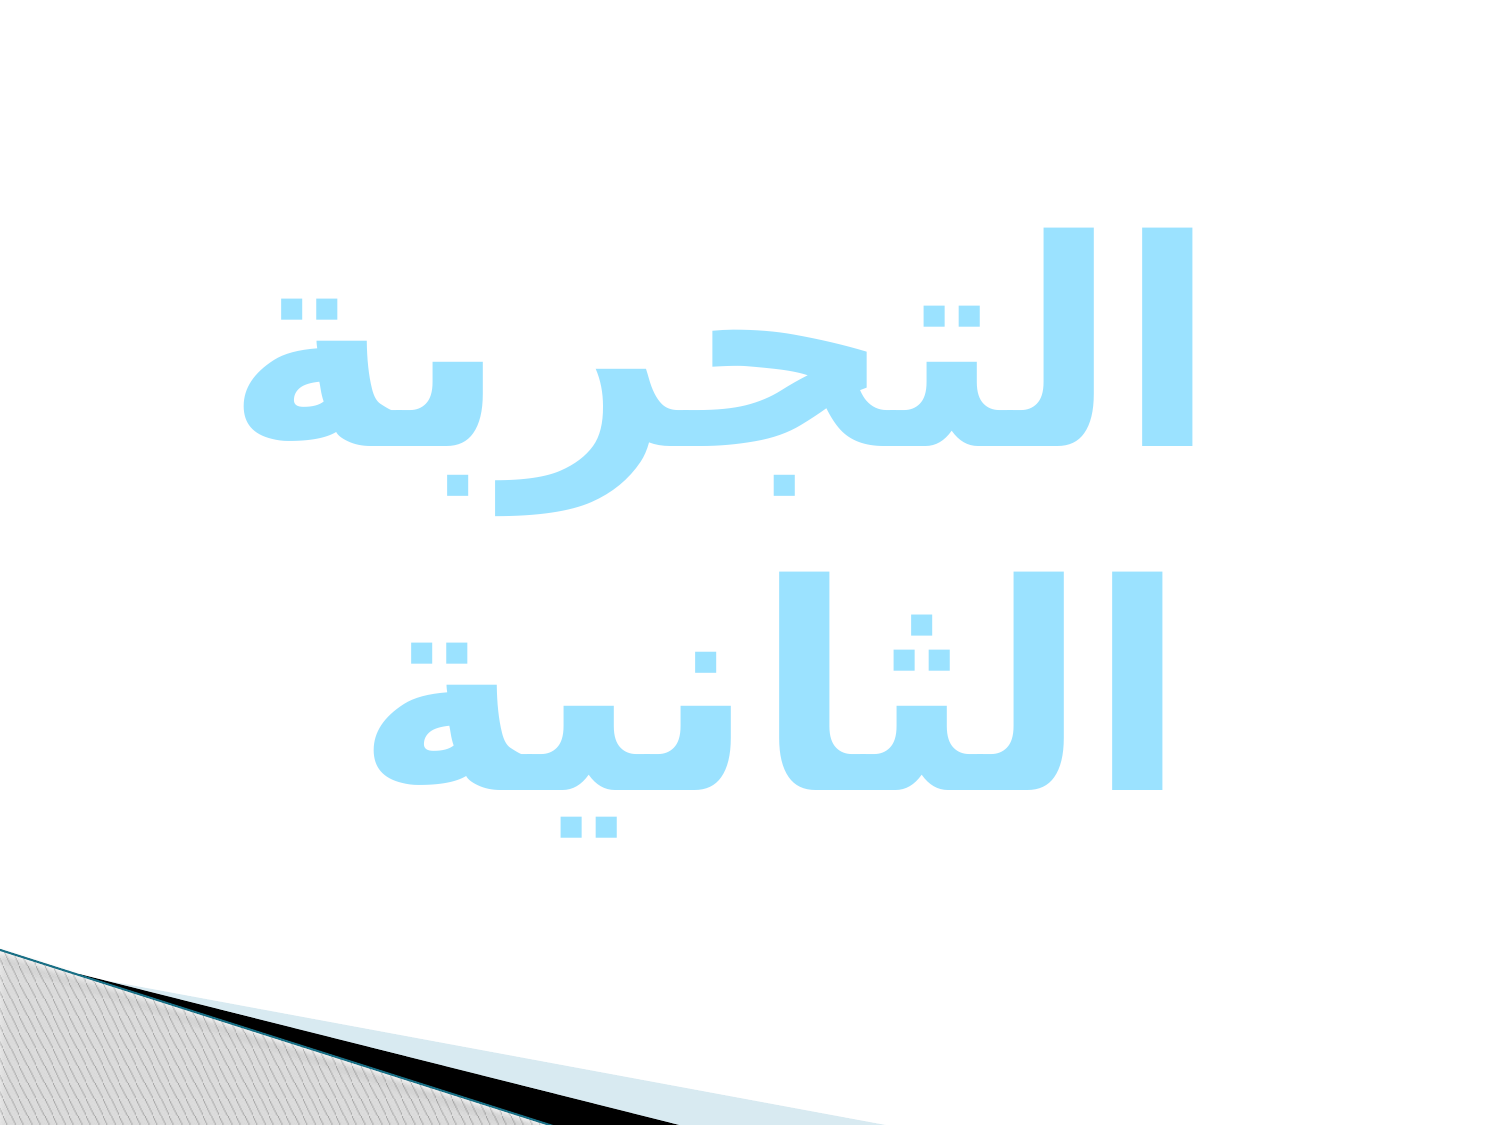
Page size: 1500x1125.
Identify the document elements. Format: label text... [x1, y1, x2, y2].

title التجربة الثانية [46, 492, 1397, 680]
